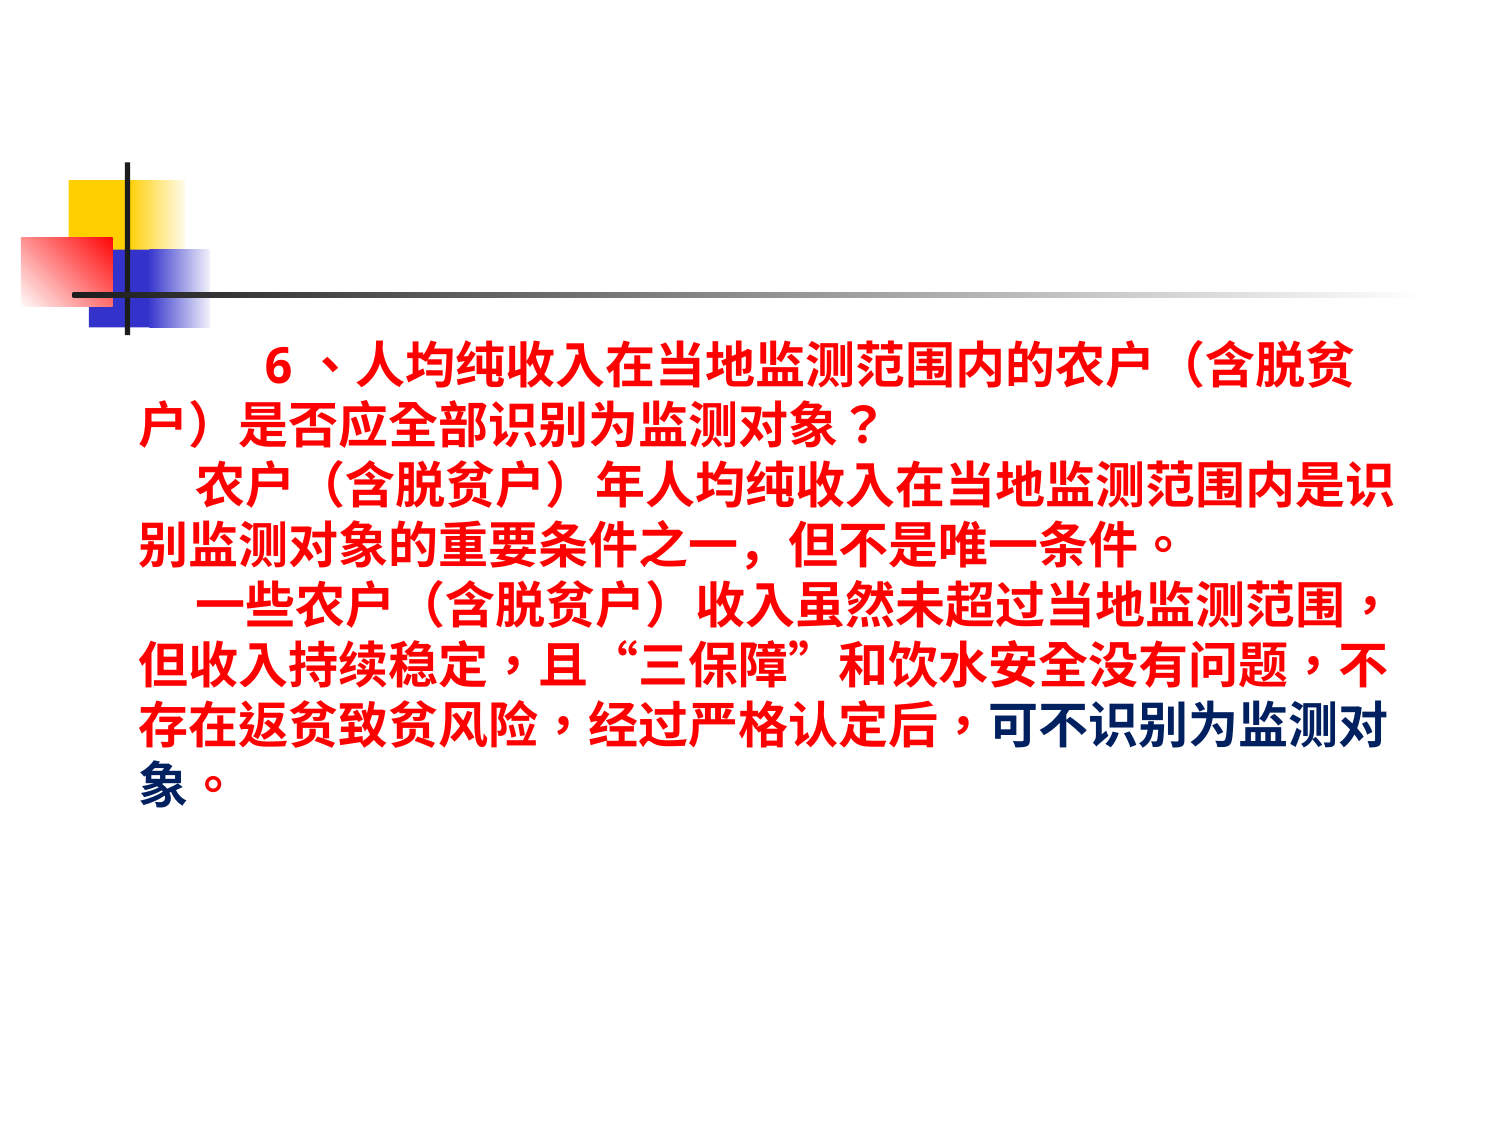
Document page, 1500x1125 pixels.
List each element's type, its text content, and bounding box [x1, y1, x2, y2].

text_box 6、人均纯收入在当地监测范围内的农户（含脱贫户）是否应全部识别为监测对象？ 农户（含脱贫户）年人均纯收入在当地监测范围内是识别监测对象的重要条件之一，但不是唯一条件。 一些农户（含脱贫户）收入虽然未超过当地监测范围，但收入持续稳定，且“三保障”和饮水安全没有问题，不存在返贫致贫风险，经过严格认定后，可不识别为监测对象。 [123, 326, 1424, 872]
